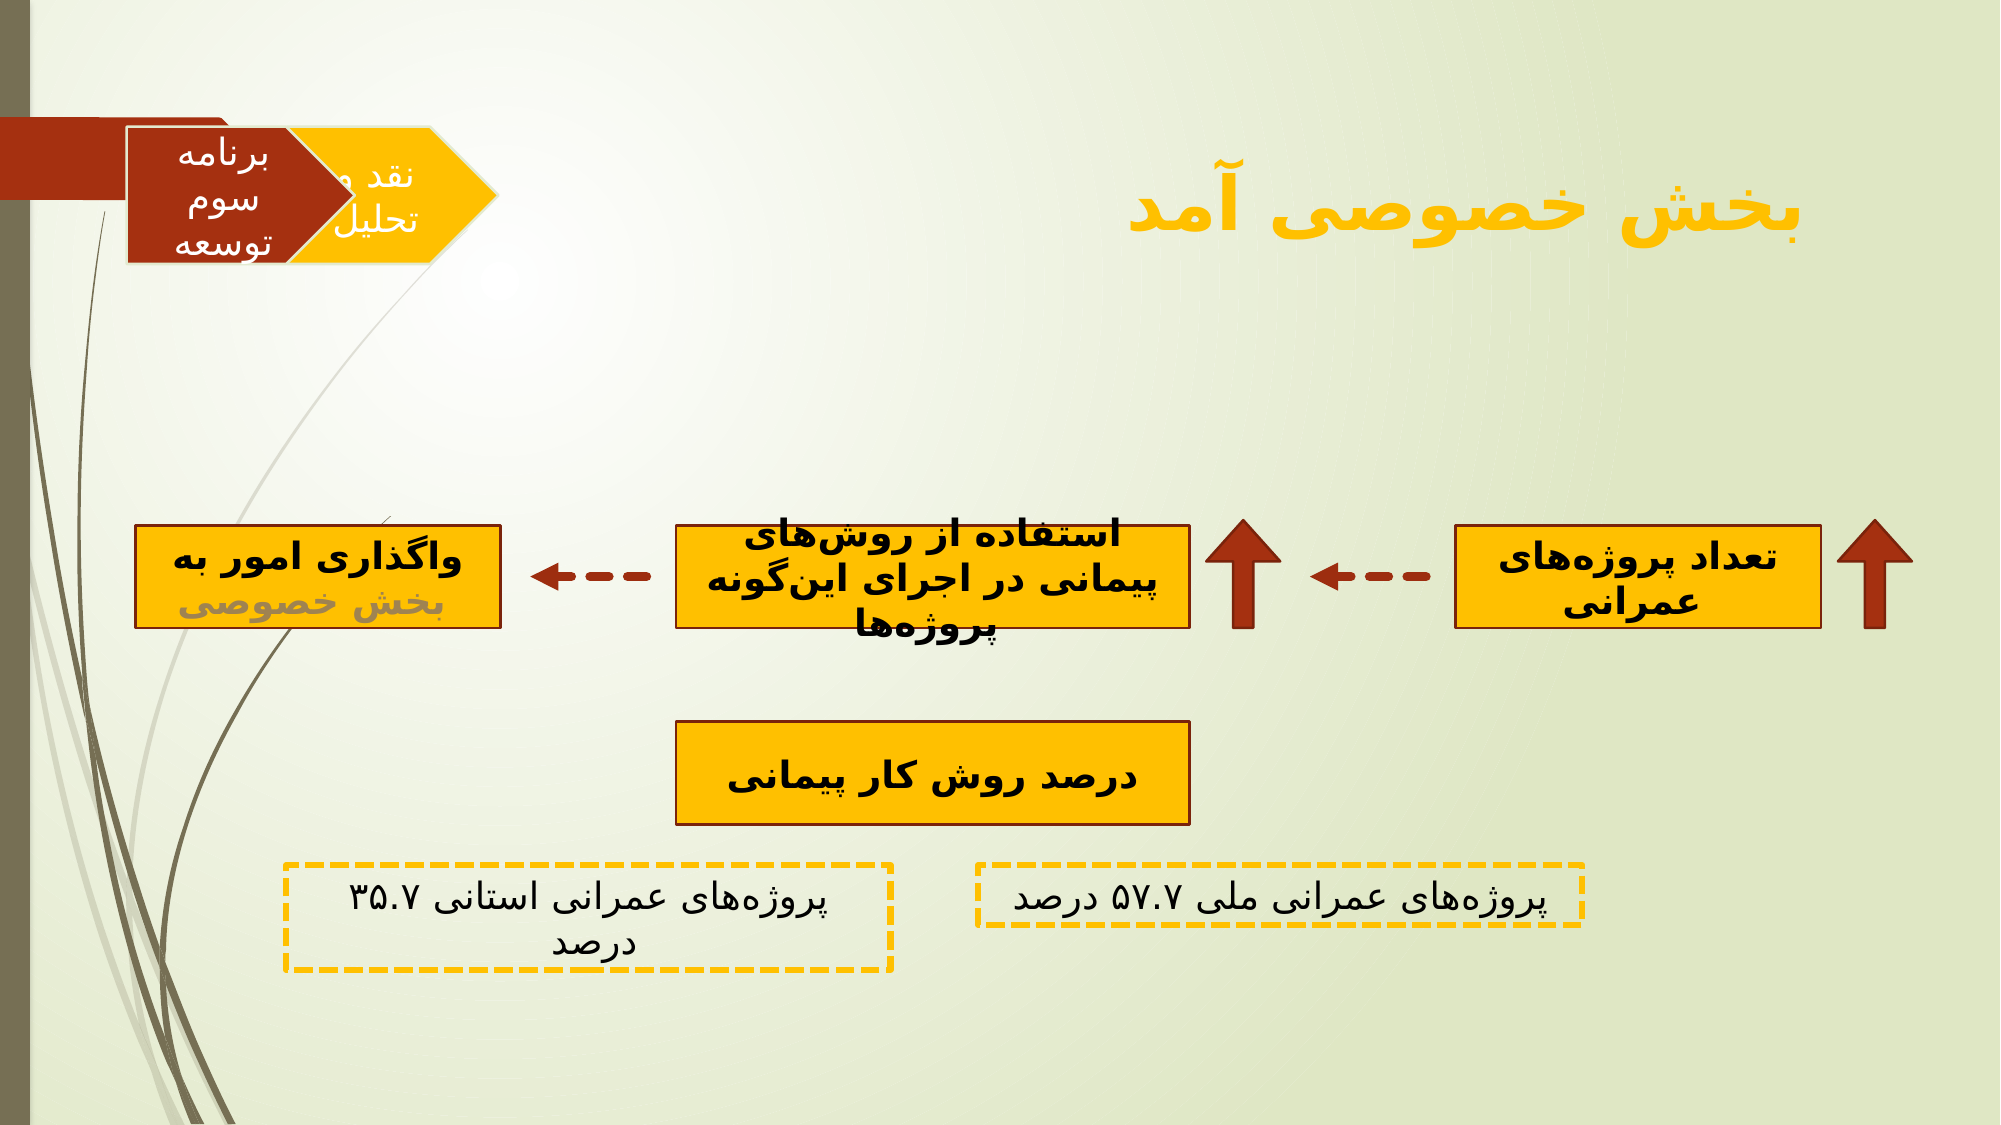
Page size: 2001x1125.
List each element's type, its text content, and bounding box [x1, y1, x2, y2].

text_box برنامه سوم توسعه [125, 125, 356, 266]
text_box [1836, 518, 1914, 630]
text_box پروژه‌های عمرانی استانی ۳۵.۷ درصد [286, 865, 891, 970]
text_box بخش خصوصی آمد [498, 147, 1822, 253]
text_box واگذاری امور به بخش خصوصی [134, 524, 502, 629]
text_box درصد روش کار پیمانی [675, 720, 1191, 826]
text_box [1205, 518, 1282, 630]
text_box استفاده از روش‌های پیمانی در اجرای این‌گونه پرو‌ژه‌ها [675, 524, 1191, 629]
text_box پروژه‌های عمرانی ملی ۵۷.۷ درصد [978, 865, 1583, 925]
text_box تعداد پروژه‌های عمرانی [1454, 524, 1822, 629]
text_box نقد و تحلیل [287, 125, 500, 266]
